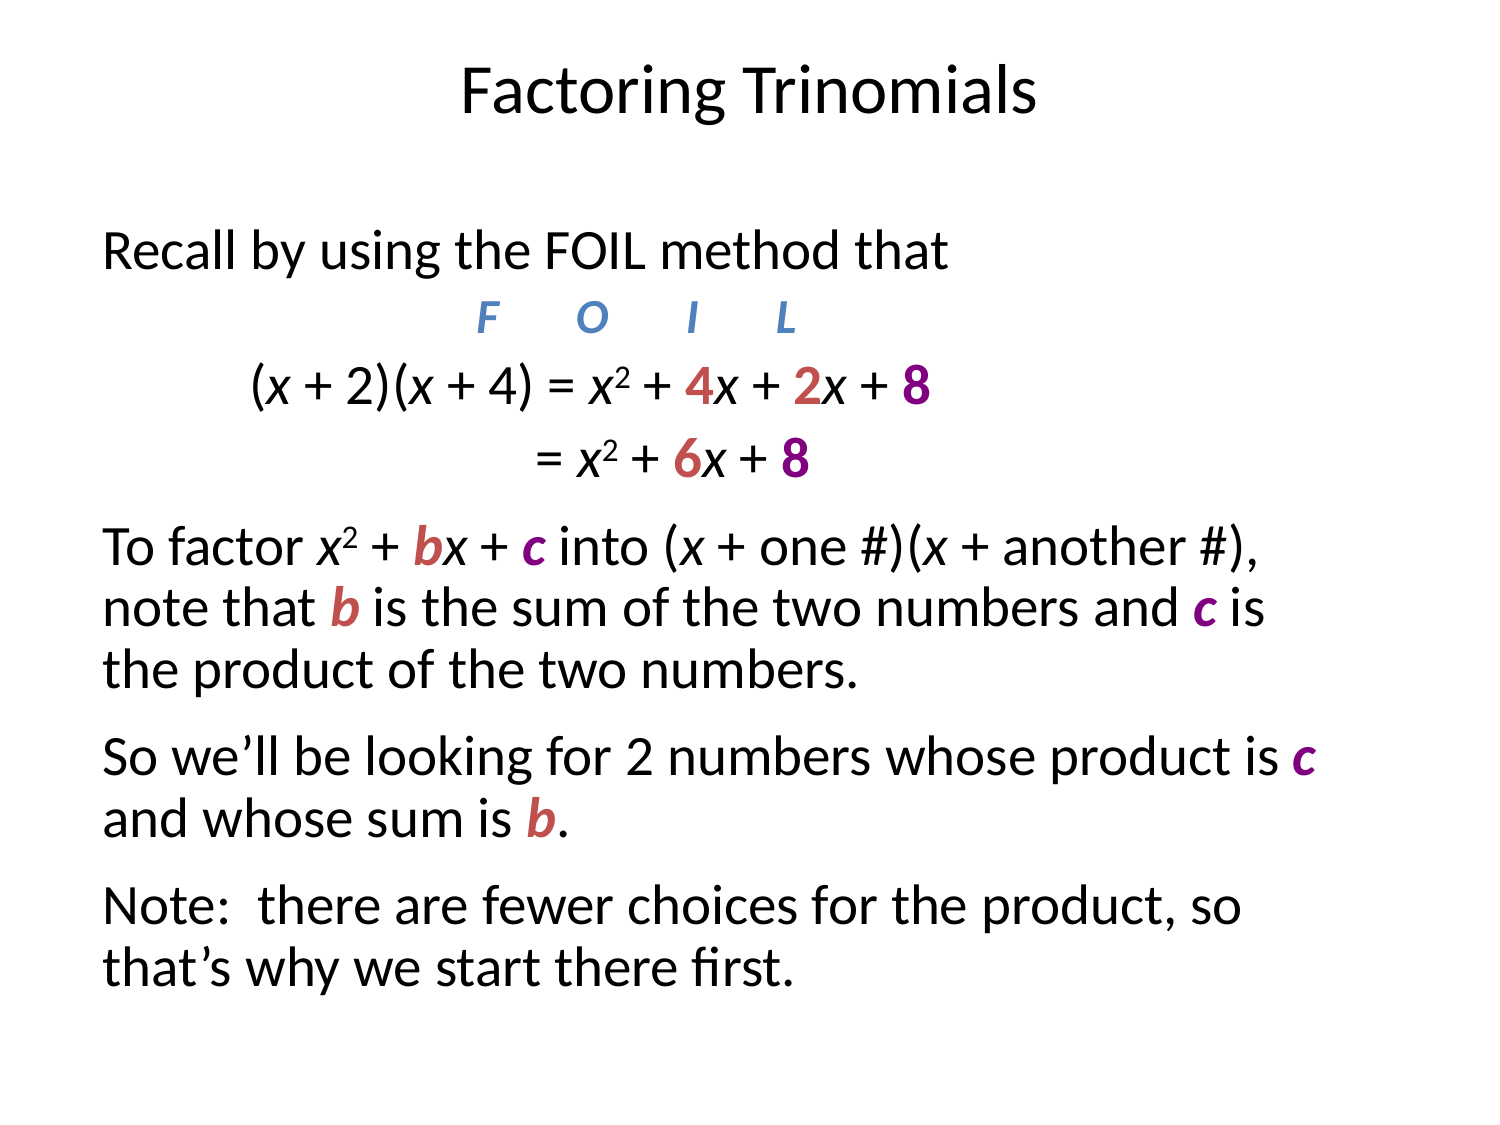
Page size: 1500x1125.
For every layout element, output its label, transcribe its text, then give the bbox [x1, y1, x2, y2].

list Recall by using the FOIL method that F O I L (x + 2)(x + 4) = x2 + 4x + 2x + 8 = x2 + 6x + 8 To factor x2 + bx + c into (x + one #)(x + another #), note that b is the sum of the two numbers and c is the product of the two numbers. So we’ll be looking for 2 numbers whose product is c and whose sum is b. Note: there are fewer choices for the product, so that’s why we start there first. [87, 212, 1363, 1013]
title Factoring Trinomials [75, 35, 1425, 136]
